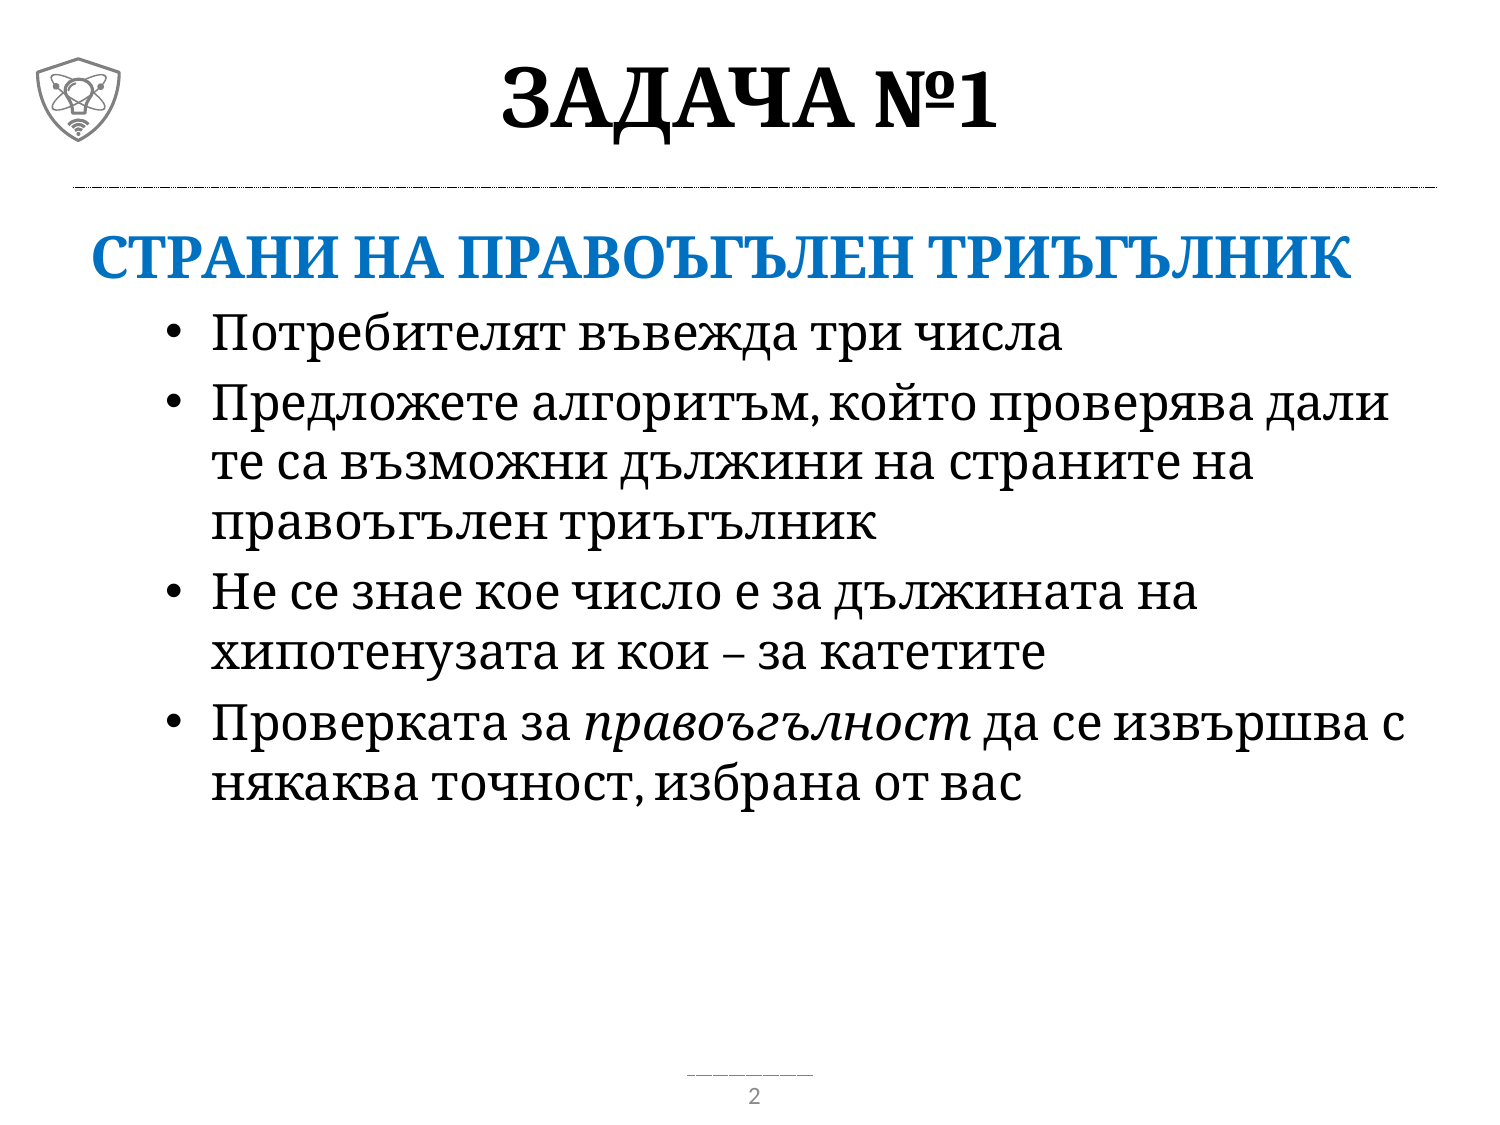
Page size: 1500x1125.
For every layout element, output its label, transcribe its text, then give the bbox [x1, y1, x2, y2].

slide_number 2 [579, 1065, 930, 1125]
list Страни на правоъгълен триъгълник Потребителят въвежда три числа Предложете алгоритъм, който проверява дали те са възможни дължини на страните на правоъгълен триъгълник Не се знае кое число е за дължината на хипотенузата и кои – за катетите Проверката за правоъгълност да се извършва с някаква точност, избрана от вас [75, 212, 1450, 1063]
title Задача №1 [0, 0, 1500, 188]
